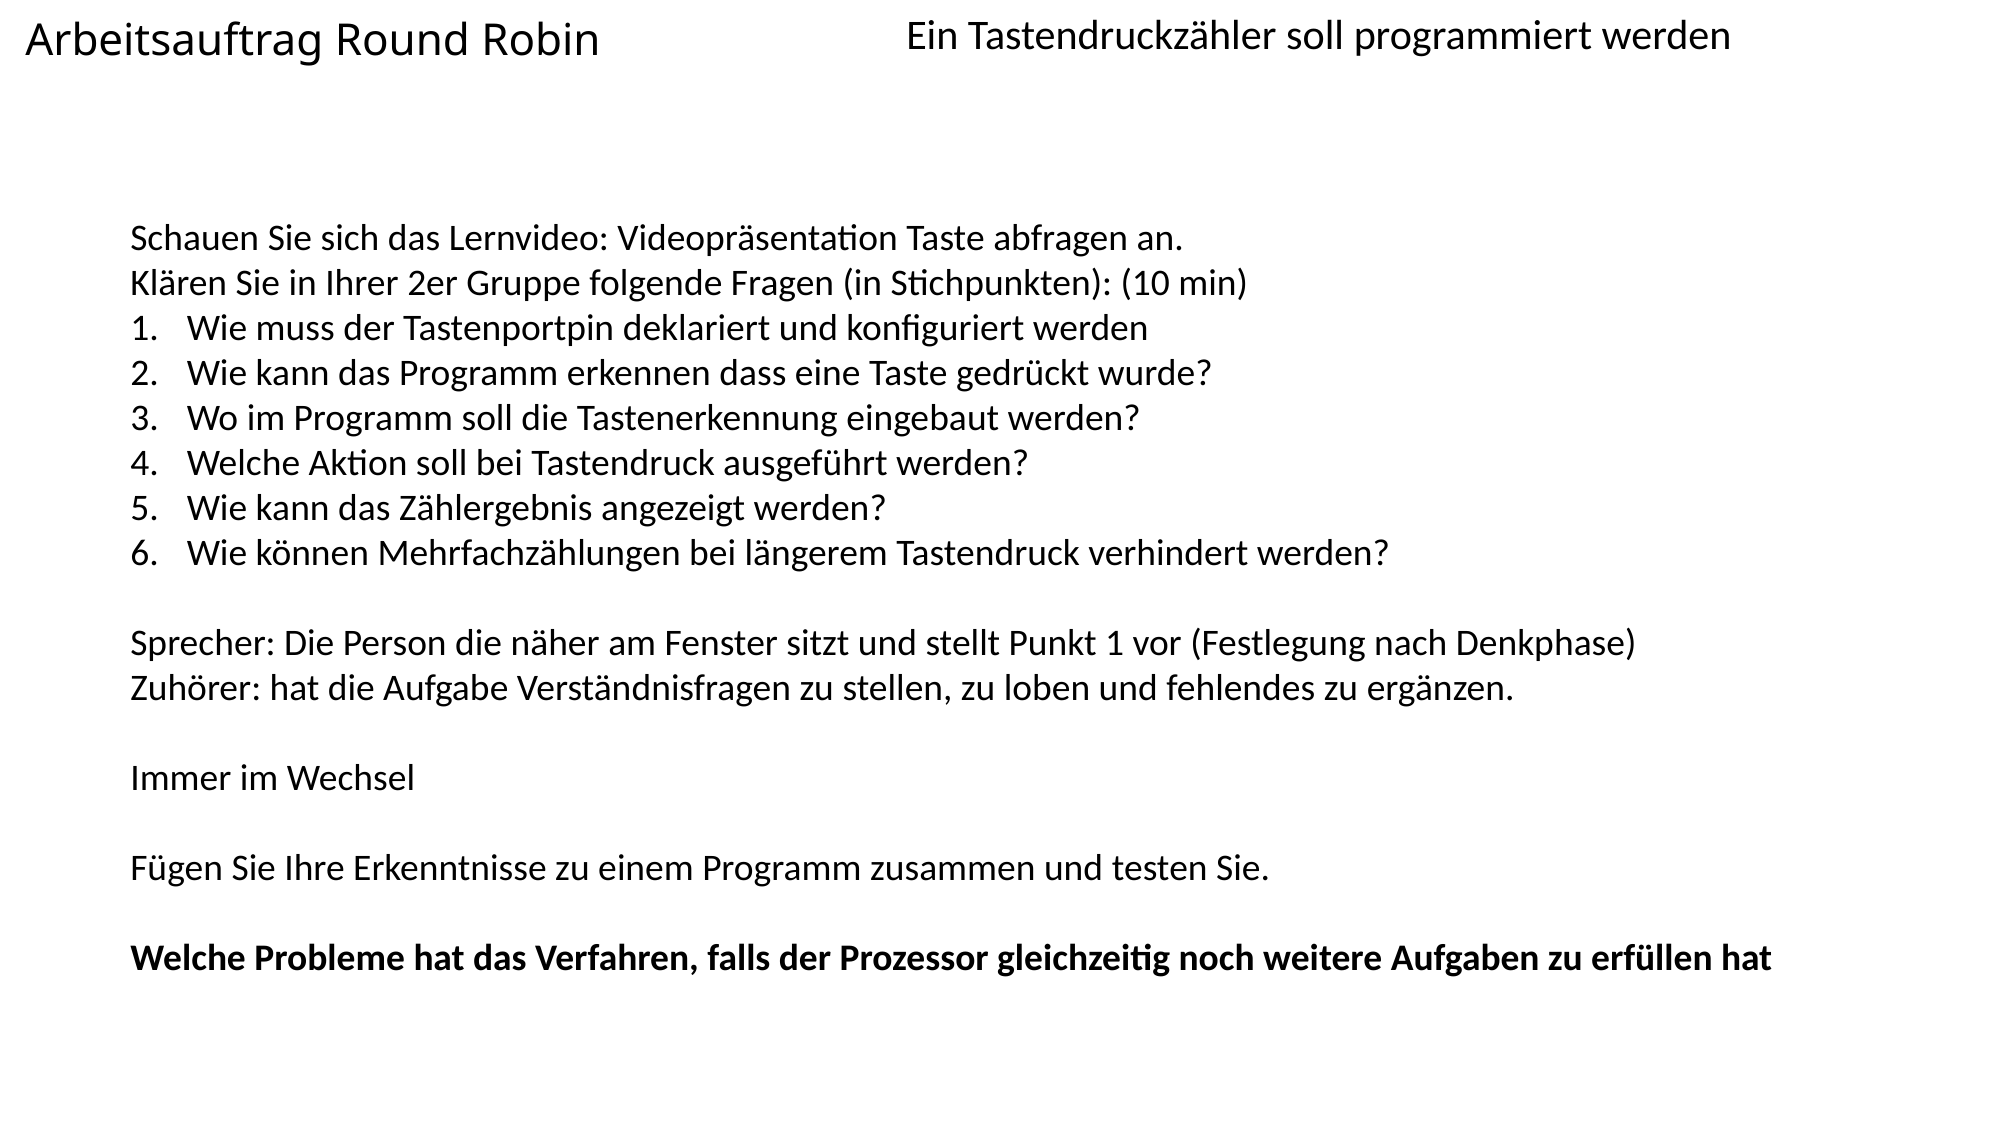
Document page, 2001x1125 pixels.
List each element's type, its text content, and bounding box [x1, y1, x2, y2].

subtitle Ein Tastendruckzähler soll programmiert werden [717, 6, 1921, 67]
title Arbeitsauftrag Round Robin [0, 0, 627, 73]
text_box Schauen Sie sich das Lernvideo: Videopräsentation Taste abfragen an. Klären Sie in Ihrer 2er Gruppe folgende Fragen (in Stichpunkten): (10 min) Wie muss der Tastenportpin deklariert und konfiguriert werden Wie kann das Programm erkennen dass eine Taste gedrückt wurde? Wo im Programm soll die Tastenerkennung eingebaut werden? Welche Aktion soll bei Tastendruck ausgeführt werden? Wie kann das Zählergebnis angezeigt werden? Wie können Mehrfachzählungen bei längerem Tastendruck verhindert werden? Sprecher: Die Person die näher am Fenster sitzt und stellt Punkt 1 vor (Festlegung nach Denkphase) Zuhörer: hat die Aufgabe Verständnisfragen zu stellen, zu loben und fehlendes zu ergänzen. Immer im Wechsel Fügen Sie Ihre Erkenntnisse zu einem Programm zusammen und testen Sie. Welche Probleme hat das Verfahren, falls der Prozessor gleichzeitig noch weitere Aufgaben zu erfüllen hat [115, 205, 1798, 1031]
